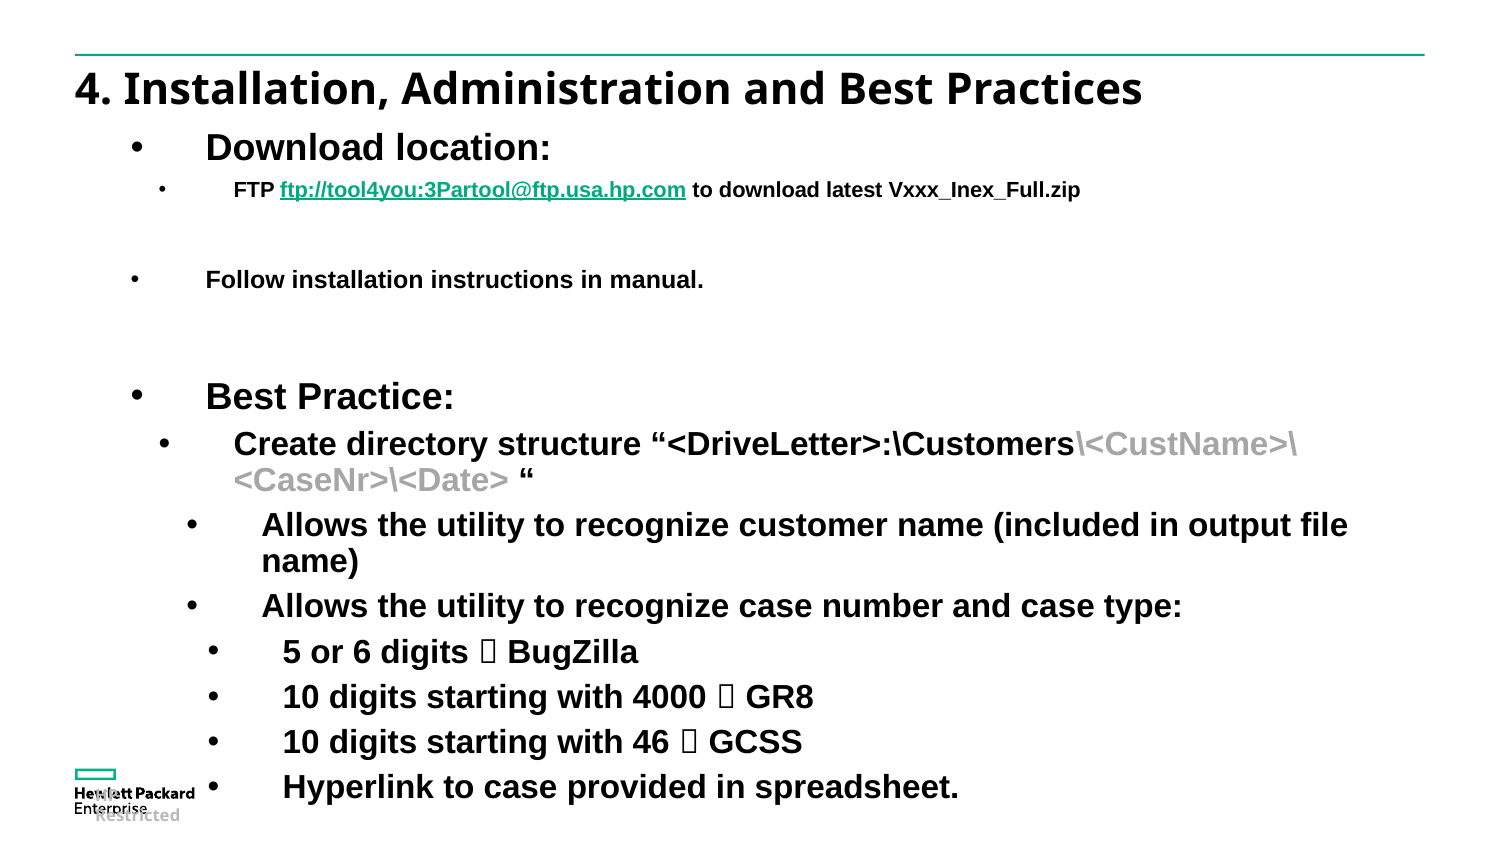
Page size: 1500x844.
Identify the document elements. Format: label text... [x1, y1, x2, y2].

list Download location: FTP ftp://tool4you:3Partool@ftp.usa.hp.com to download latest Vxxx_Inex_Full.zip Follow installation instructions in manual. Best Practice: Create directory structure “<DriveLetter>:\Customers\<CustName>\<CaseNr>\<Date> “ Allows the utility to recognize customer name (included in output file name) Allows the utility to recognize case number and case type: 5 or 6 digits  BugZilla 10 digits starting with 4000  GR8 10 digits starting with 46  GCSS Hyperlink to case provided in spreadsheet. [55, 128, 1388, 659]
title 4. Installation, Administration and Best Practices [74, 66, 1407, 138]
